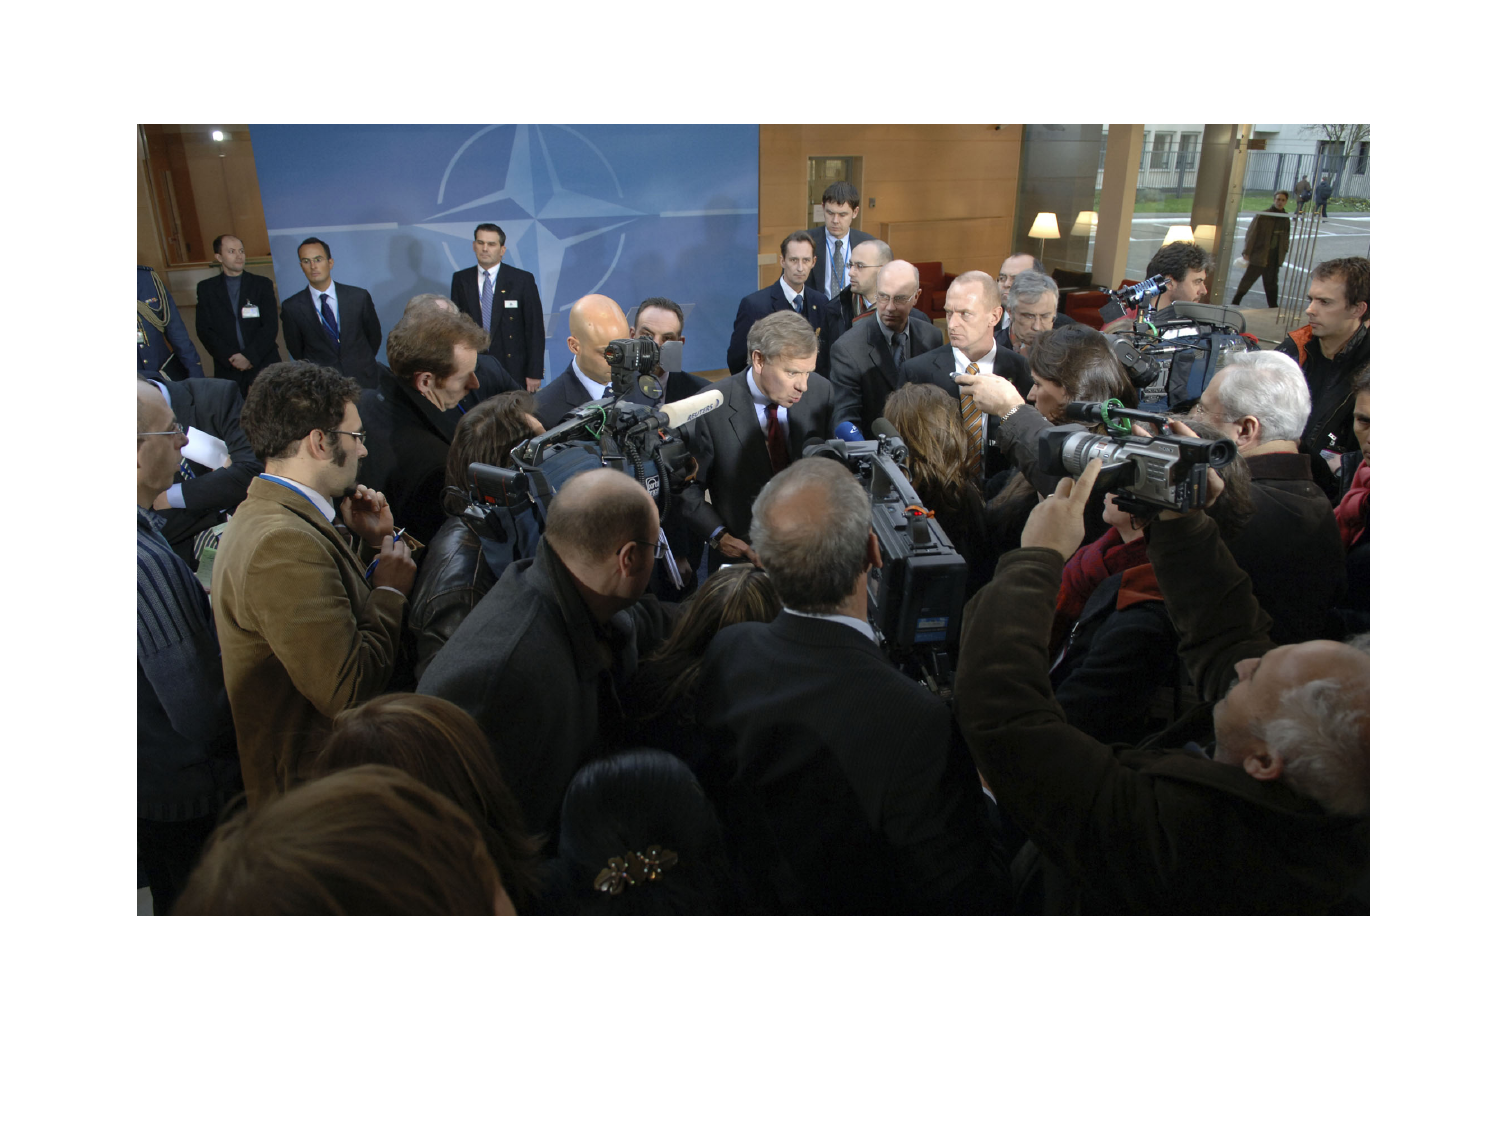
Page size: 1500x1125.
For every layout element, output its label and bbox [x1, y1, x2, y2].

picture [137, 124, 1371, 916]
